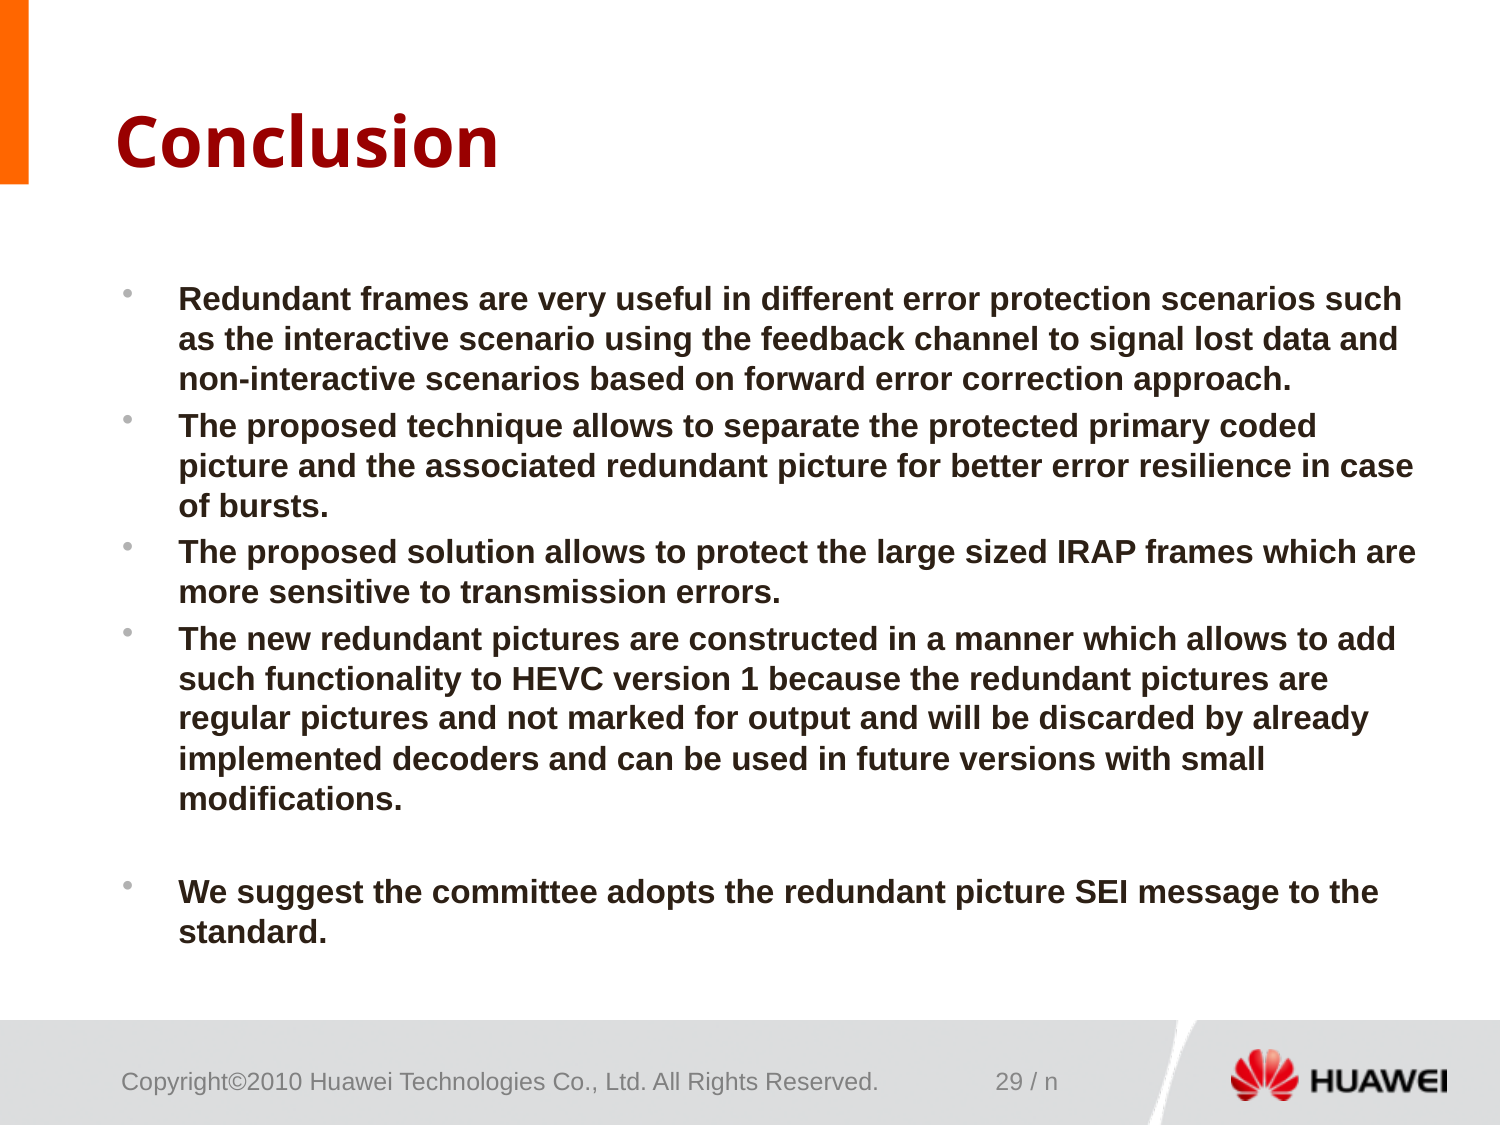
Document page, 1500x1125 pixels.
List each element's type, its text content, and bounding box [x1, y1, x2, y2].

title Conclusion [99, 45, 1447, 233]
picture [0, 1020, 1500, 1125]
list Redundant frames are very useful in different error protection scenarios such as the interactive scenario using the feedback channel to signal lost data and non-interactive scenarios based on forward error correction approach. The proposed technique allows to separate the protected primary coded picture and the associated redundant picture for better error resilience in case of bursts. The proposed solution allows to protect the large sized IRAP frames which are more sensitive to transmission errors. The new redundant pictures are constructed in a manner which allows to add such functionality to HEVC version 1 because the redundant pictures are regular pictures and not marked for output and will be discarded by already implemented decoders and can be used in future versions with small modifications. We suggest the committee adopts the redundant picture SEI message to the standard. [107, 270, 1447, 975]
